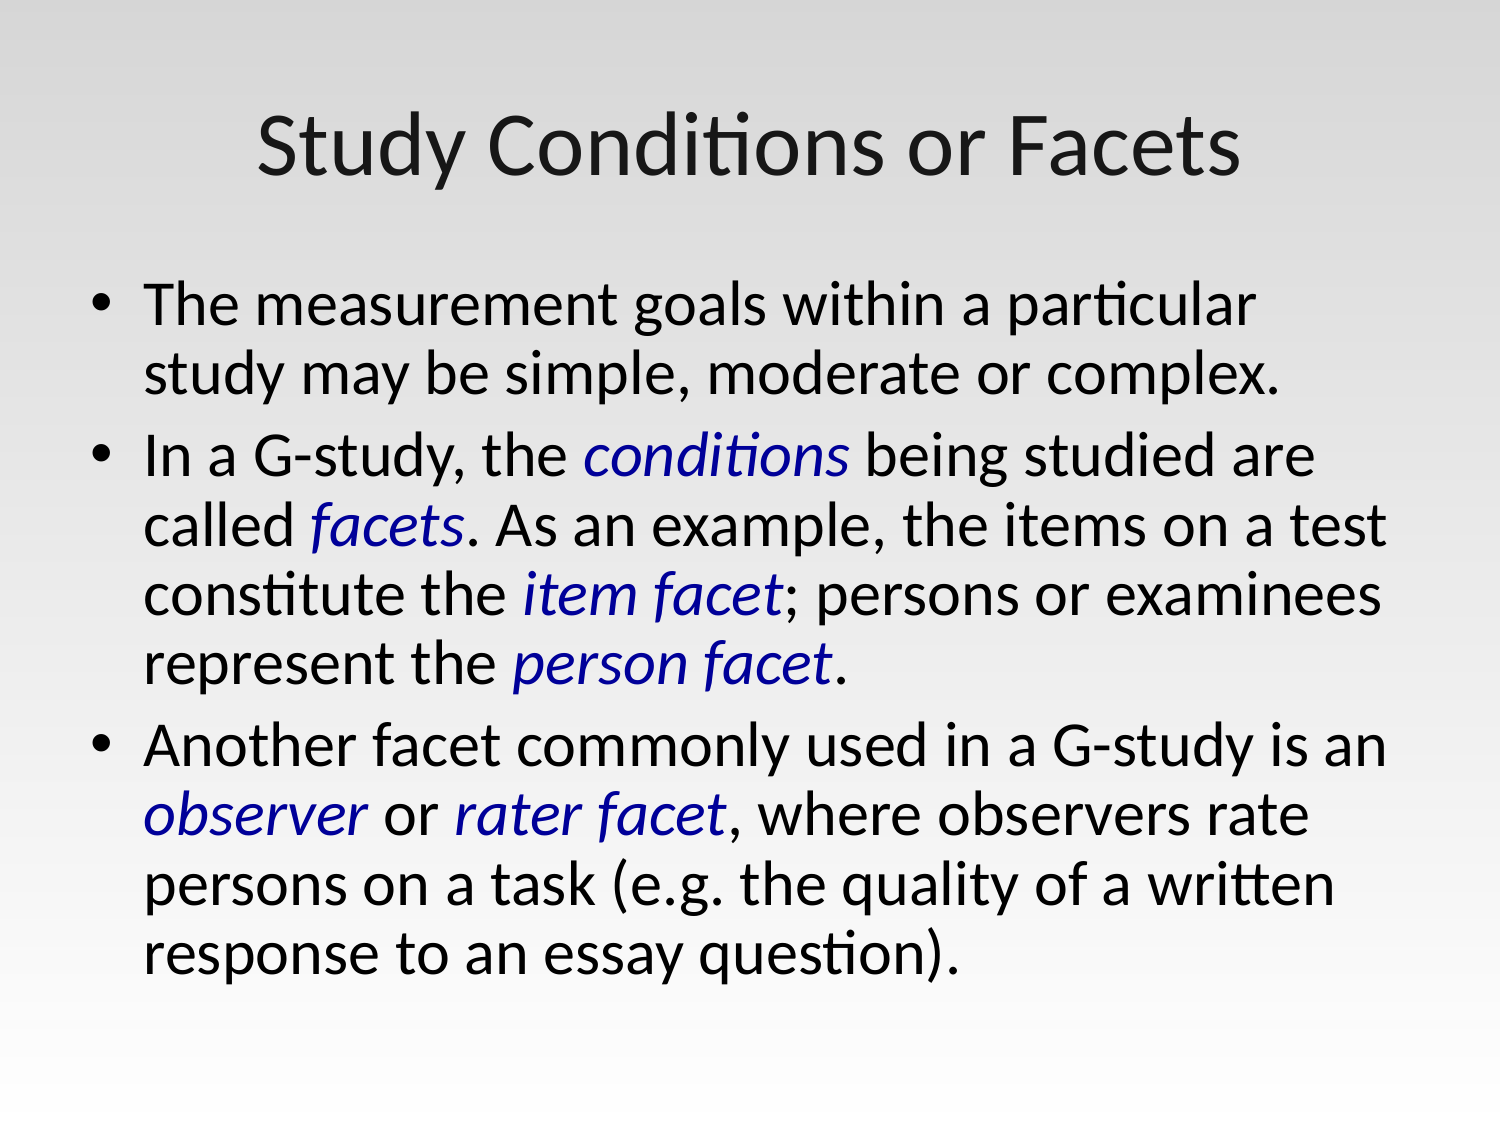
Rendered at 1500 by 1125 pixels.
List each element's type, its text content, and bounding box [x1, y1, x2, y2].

list The measurement goals within a particular study may be simple, moderate or complex. In a G-study, the conditions being studied are called facets. As an example, the items on a test constitute the item facet; persons or examinees represent the person facet. Another facet commonly used in a G-study is an observer or rater facet, where observers rate persons on a task (e.g. the quality of a written response to an essay question). [75, 262, 1425, 1005]
title Study Conditions or Facets [75, 45, 1425, 233]
